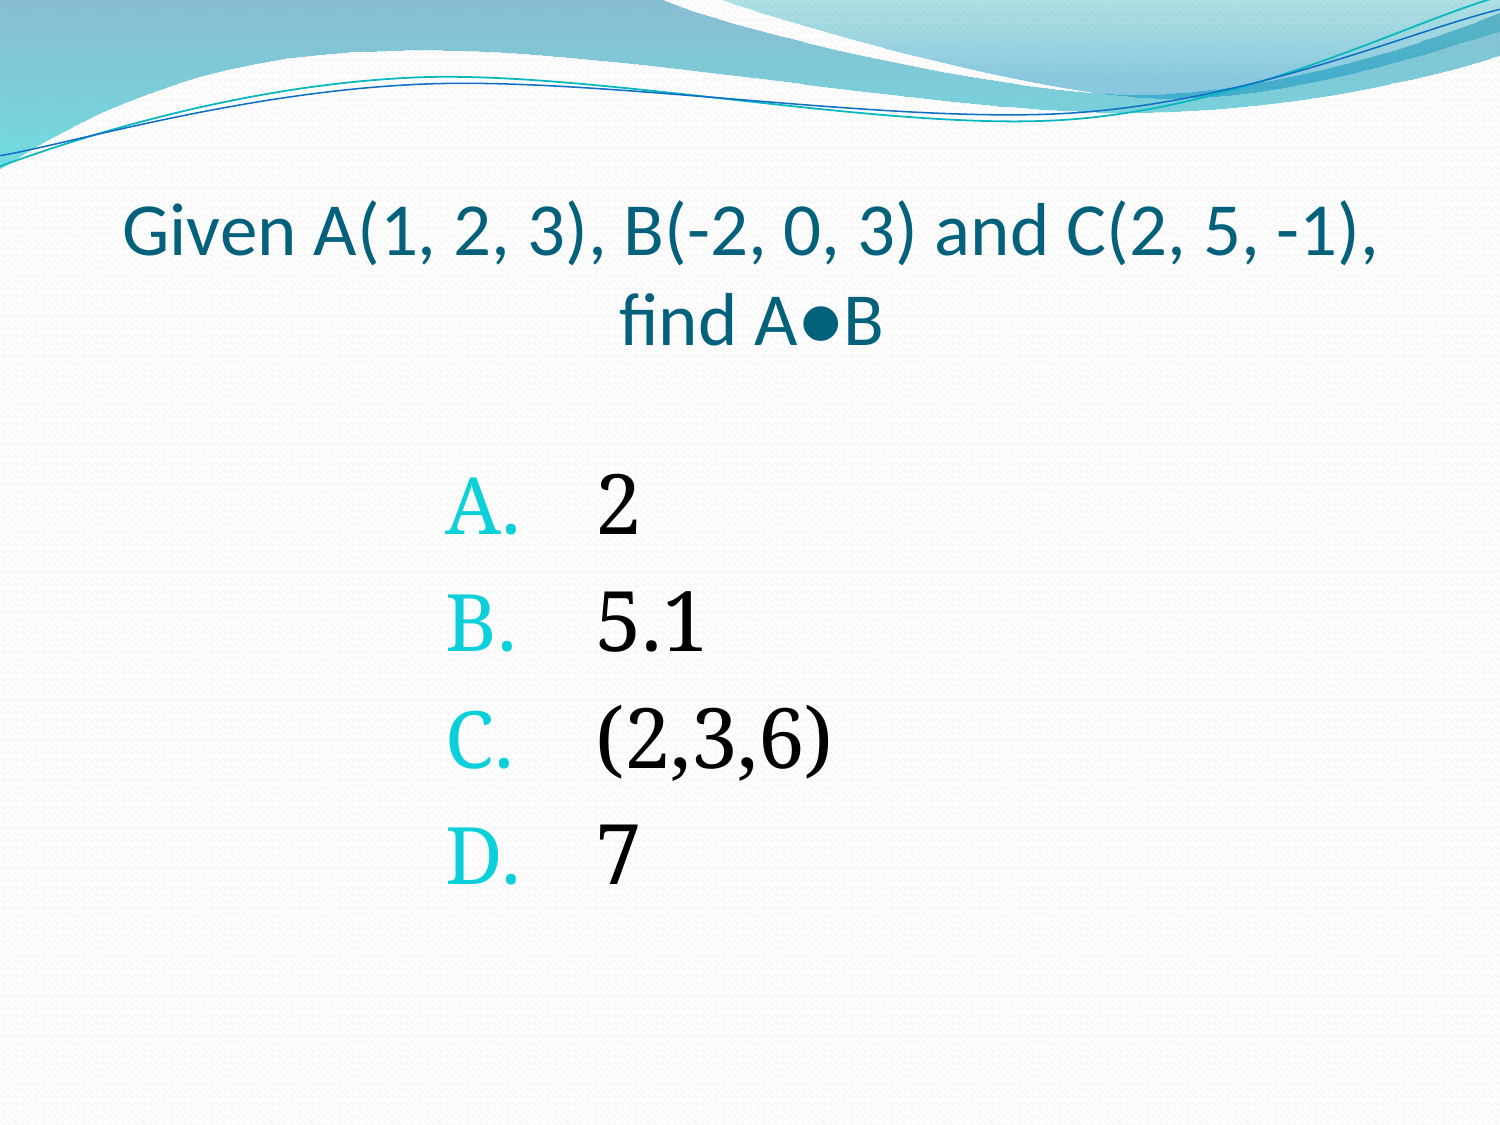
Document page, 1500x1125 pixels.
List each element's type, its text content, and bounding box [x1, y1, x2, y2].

title Given A(1, 2, 3), B(-2, 0, 3) and C(2, 5, -1), find A●B [76, 172, 1427, 361]
list 2 5.1 (2,3,6) 7 [431, 444, 1425, 1038]
